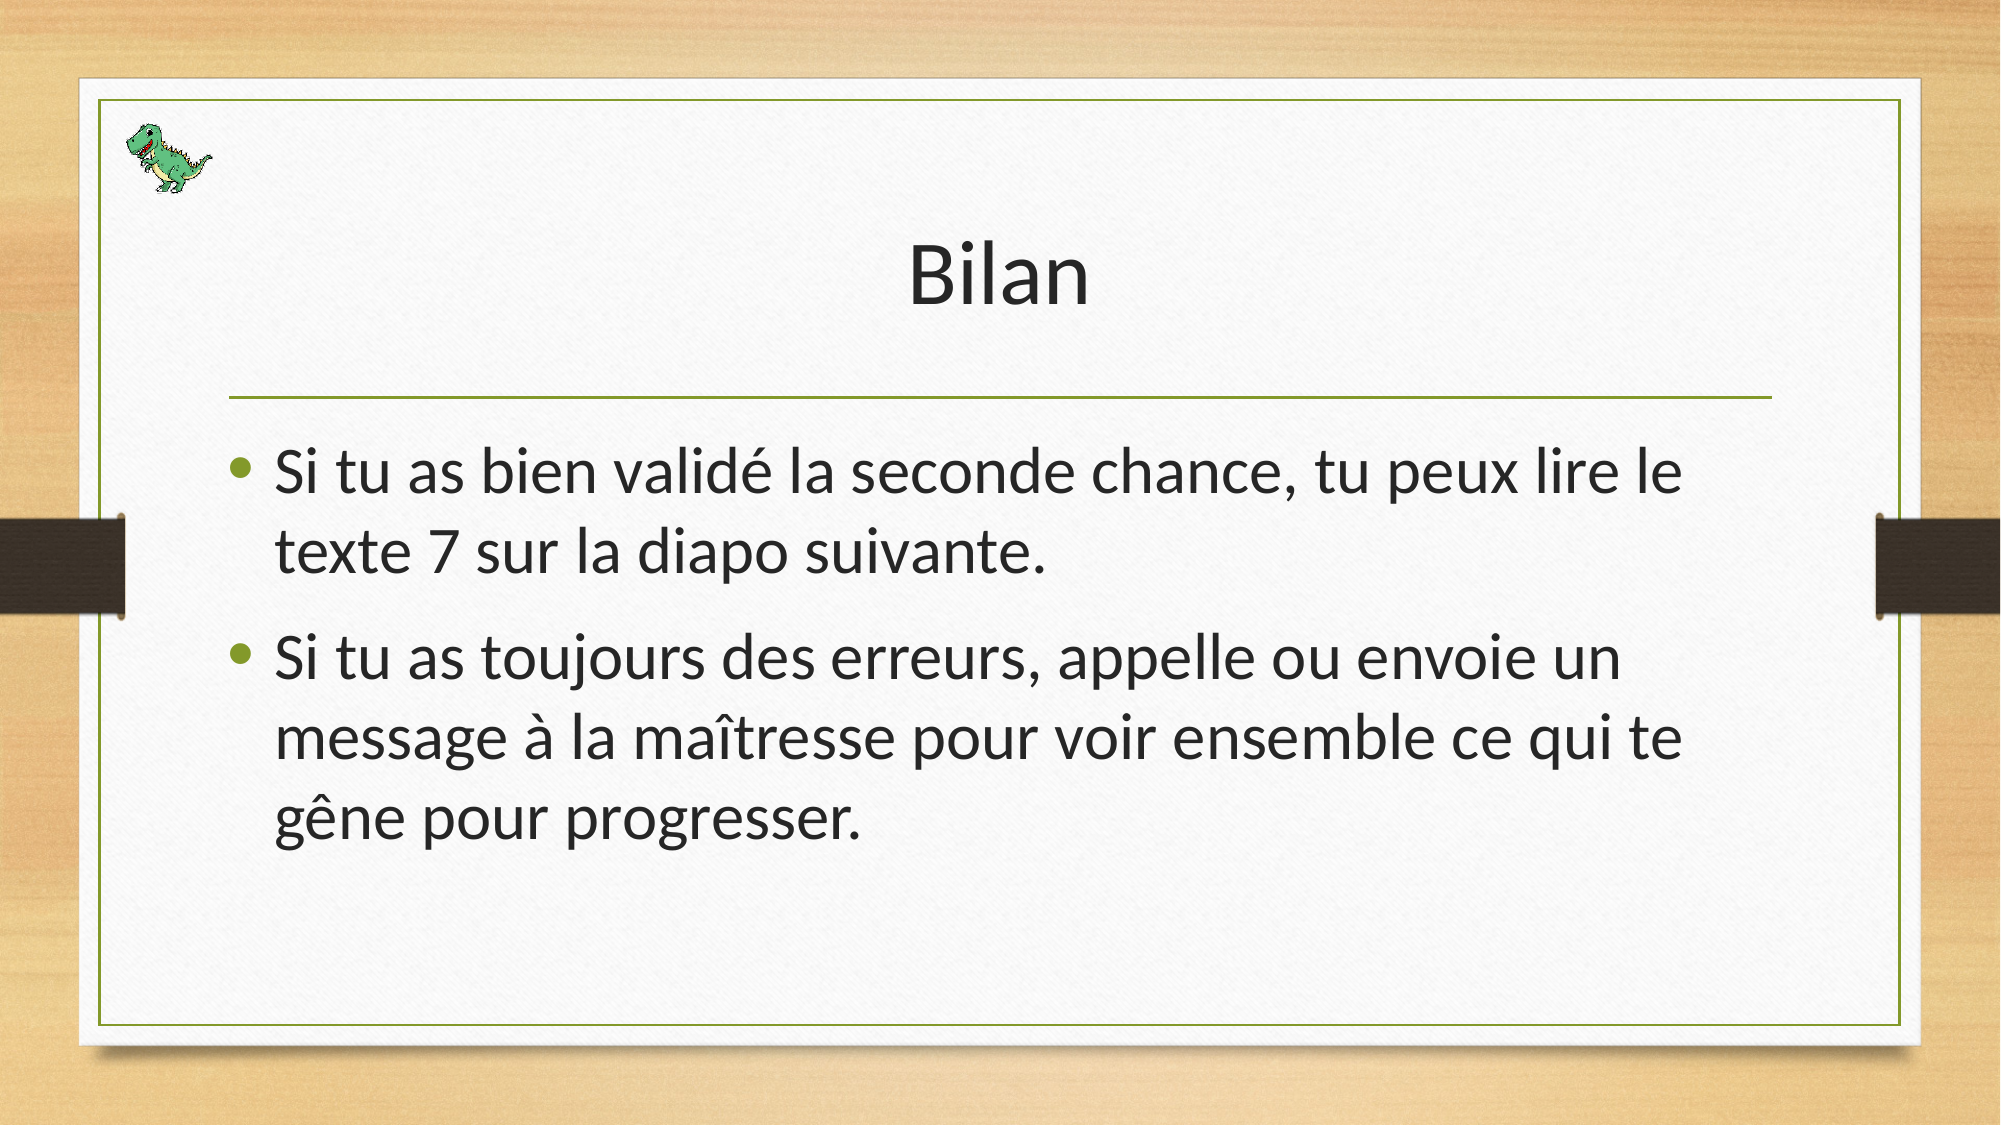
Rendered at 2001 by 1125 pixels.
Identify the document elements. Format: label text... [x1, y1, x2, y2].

picture [0, 0, 2001, 1125]
title Bilan [212, 161, 1788, 375]
list Si tu as bien validé la seconde chance, tu peux lire le texte 7 sur la diapo suivante. Si tu as toujours des erreurs, appelle ou envoie un message à la maîtresse pour voir ensemble ce qui te gêne pour progresser. [212, 419, 1788, 964]
